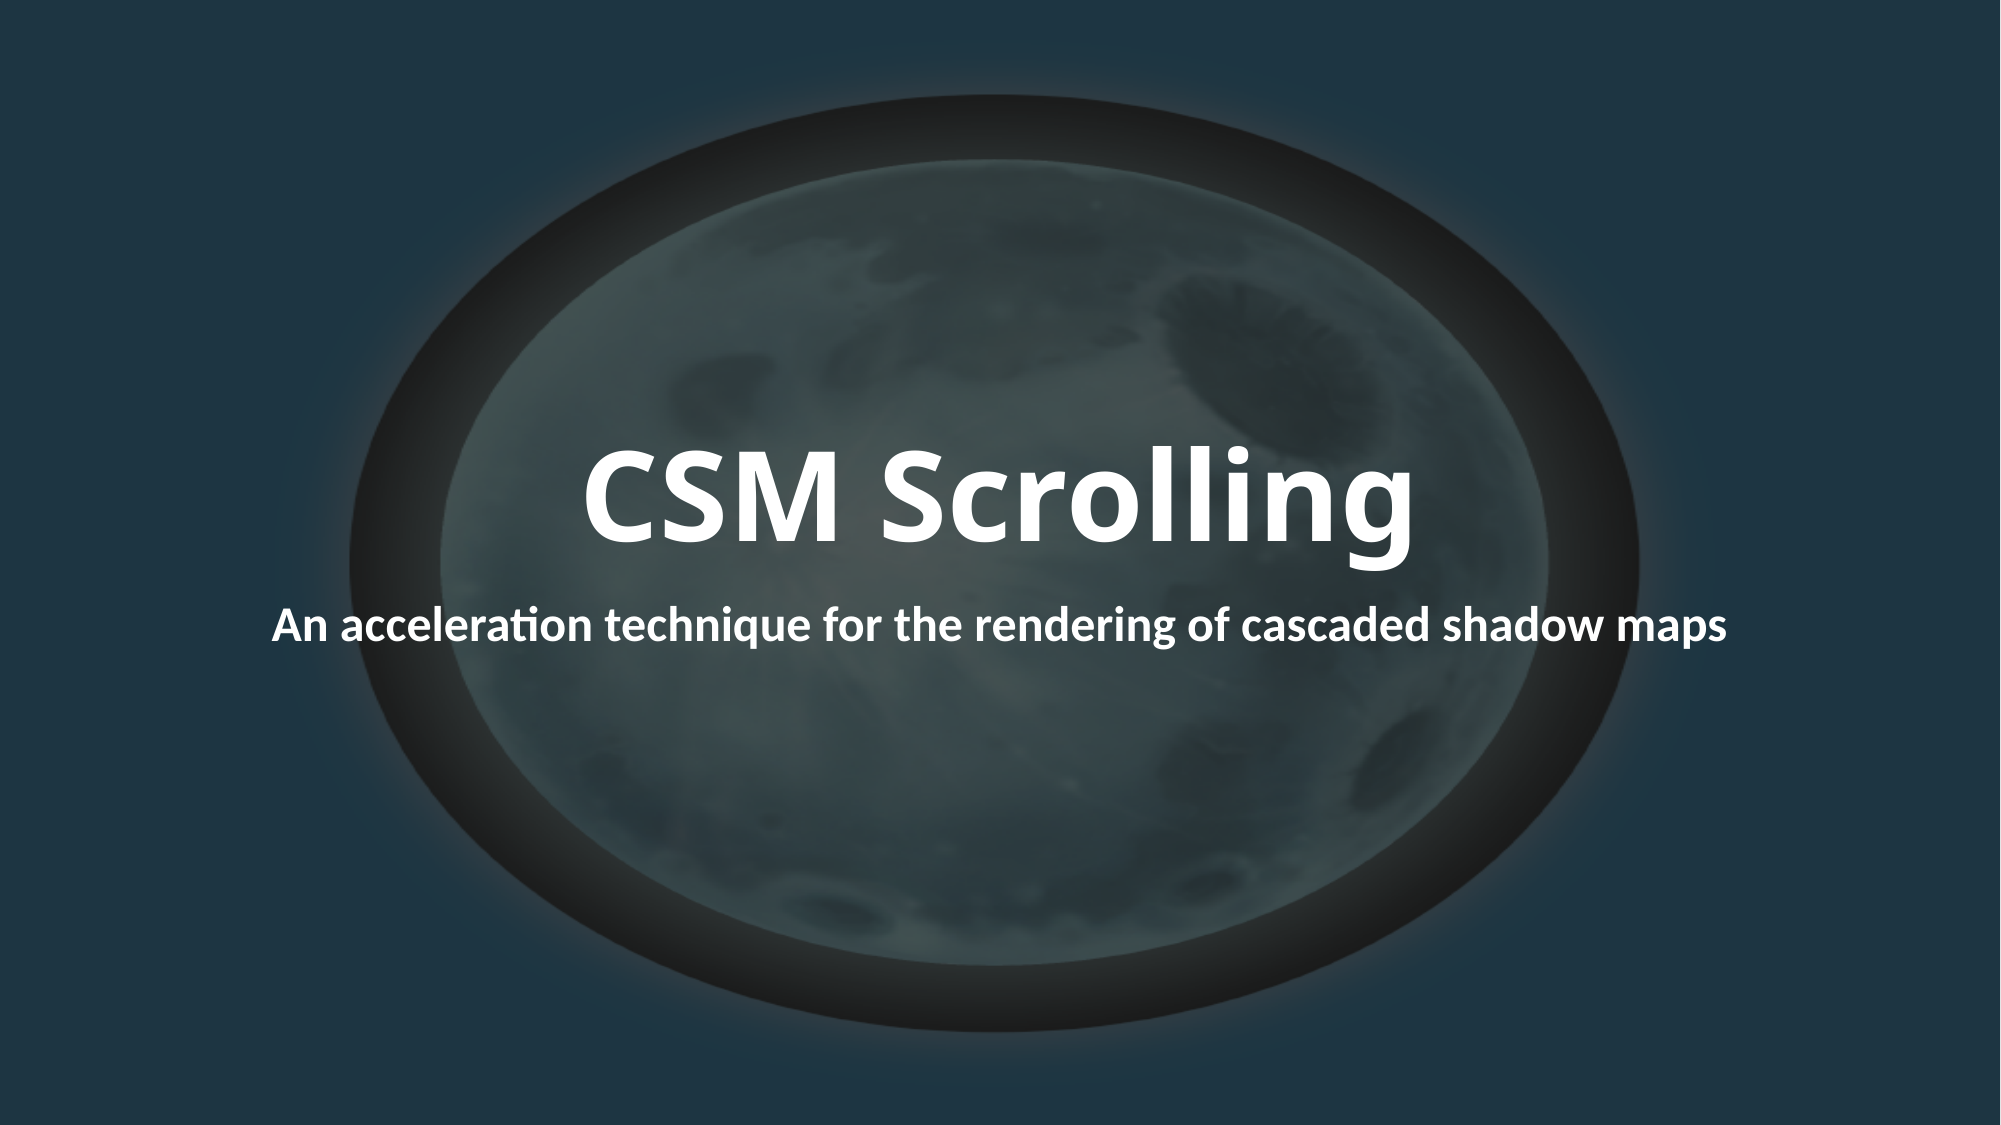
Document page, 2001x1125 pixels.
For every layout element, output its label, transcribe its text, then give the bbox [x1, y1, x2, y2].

title CSM Scrolling [249, 184, 1750, 577]
subtitle An acceleration technique for the rendering of cascaded shadow maps [249, 590, 1750, 863]
picture [0, 0, 2001, 1125]
